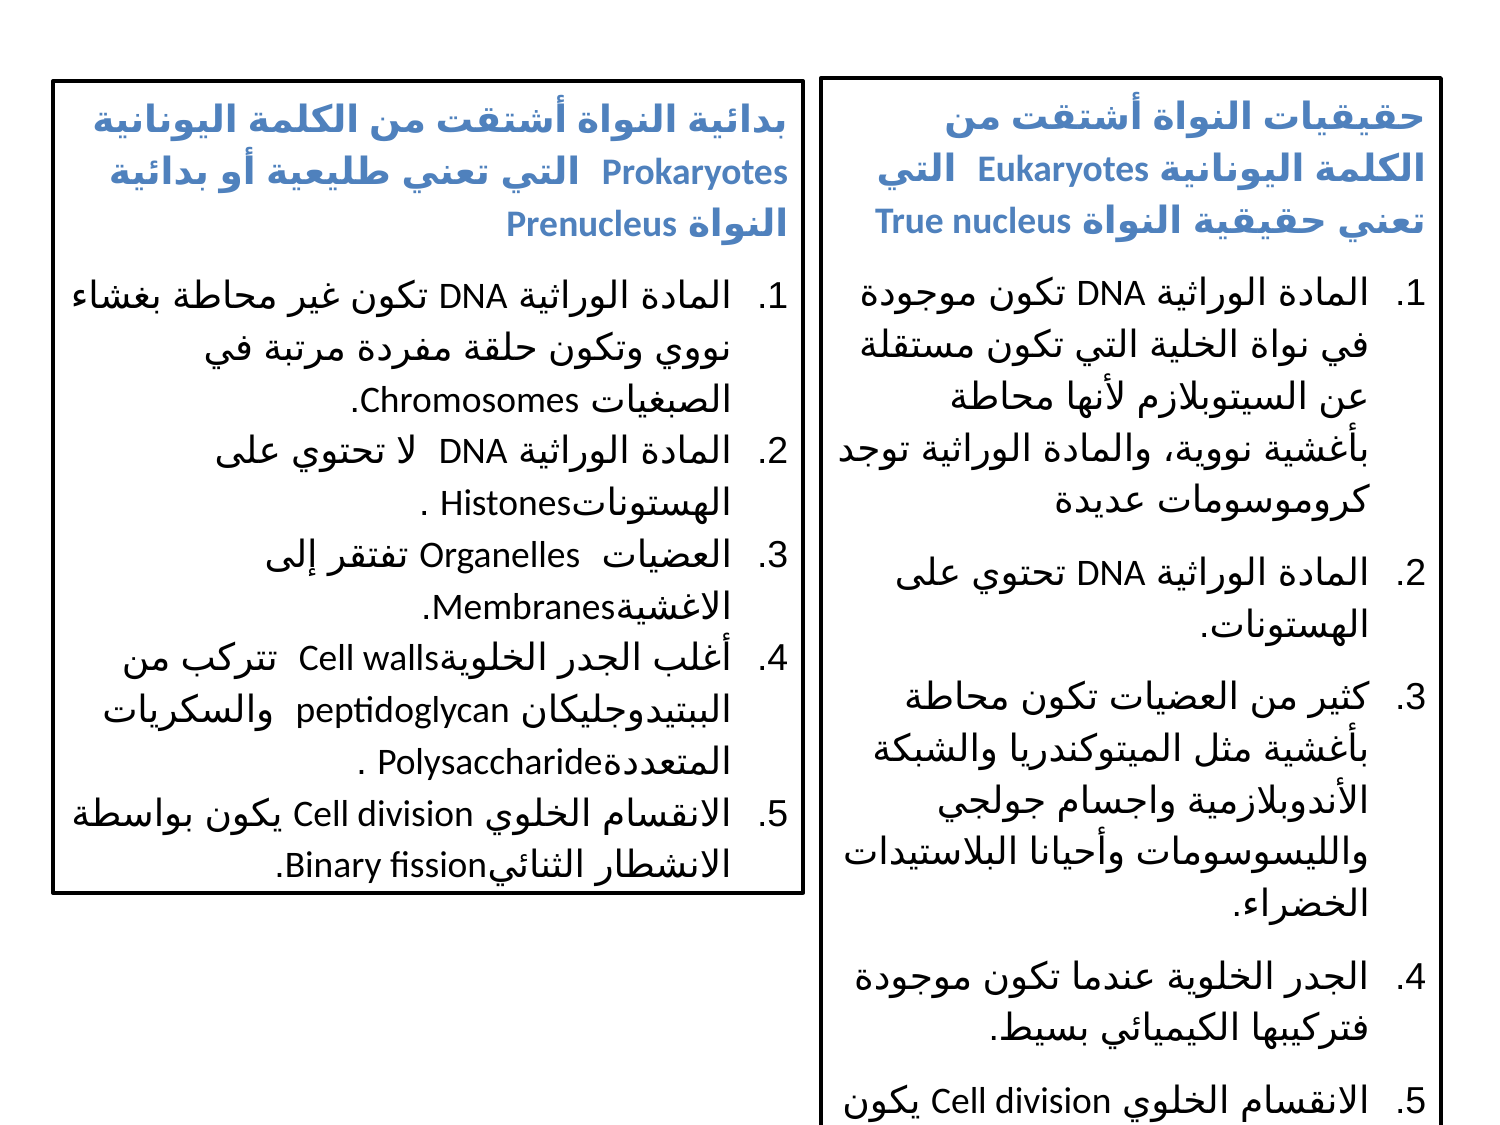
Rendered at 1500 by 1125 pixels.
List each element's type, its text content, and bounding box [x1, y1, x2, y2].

text_box بدائية النواة أشتقت من الكلمة اليونانية Prokaryotes التي تعني طليعية أو بدائية النواة Prenucleus المادة الوراثية DNA تكون غير محاطة بغشاء نووي وتكون حلقة مفردة مرتبة في الصبغيات Chromosomes. المادة الوراثية DNA لا تحتوي على الهستوناتHistones . العضيات Organelles تفتقر إلى الاغشيةMembranes. أغلب الجدر الخلويةCell walls تتركب من الببتيدوجليكان peptidoglycan والسكريات المتعددةPolysaccharide . الانقسام الخلوي Cell division يكون بواسطة الانشطار الثنائيBinary fission. [51, 79, 805, 895]
text_box حقيقيات النواة أشتقت من الكلمة اليونانية Eukaryotes التي تعني حقيقية النواة True nucleus المادة الوراثية DNA تكون موجودة في نواة الخلية التي تكون مستقلة عن السيتوبلازم لأنها محاطة بأغشية نووية، والمادة الوراثية توجد كروموسومات عديدة المادة الوراثية DNA تحتوي على الهستونات. كثير من العضيات تكون محاطة بأغشية مثل الميتوكندريا والشبكة الأندوبلازمية واجسام جولجي والليسوسومات وأحيانا البلاستيدات الخضراء. الجدر الخلوية عندما تكون موجودة فتركيبها الكيميائي بسيط. الانقسام الخلوي Cell division يكون بواسطة الانقسام غير المباشر Mitosis [819, 76, 1443, 1125]
